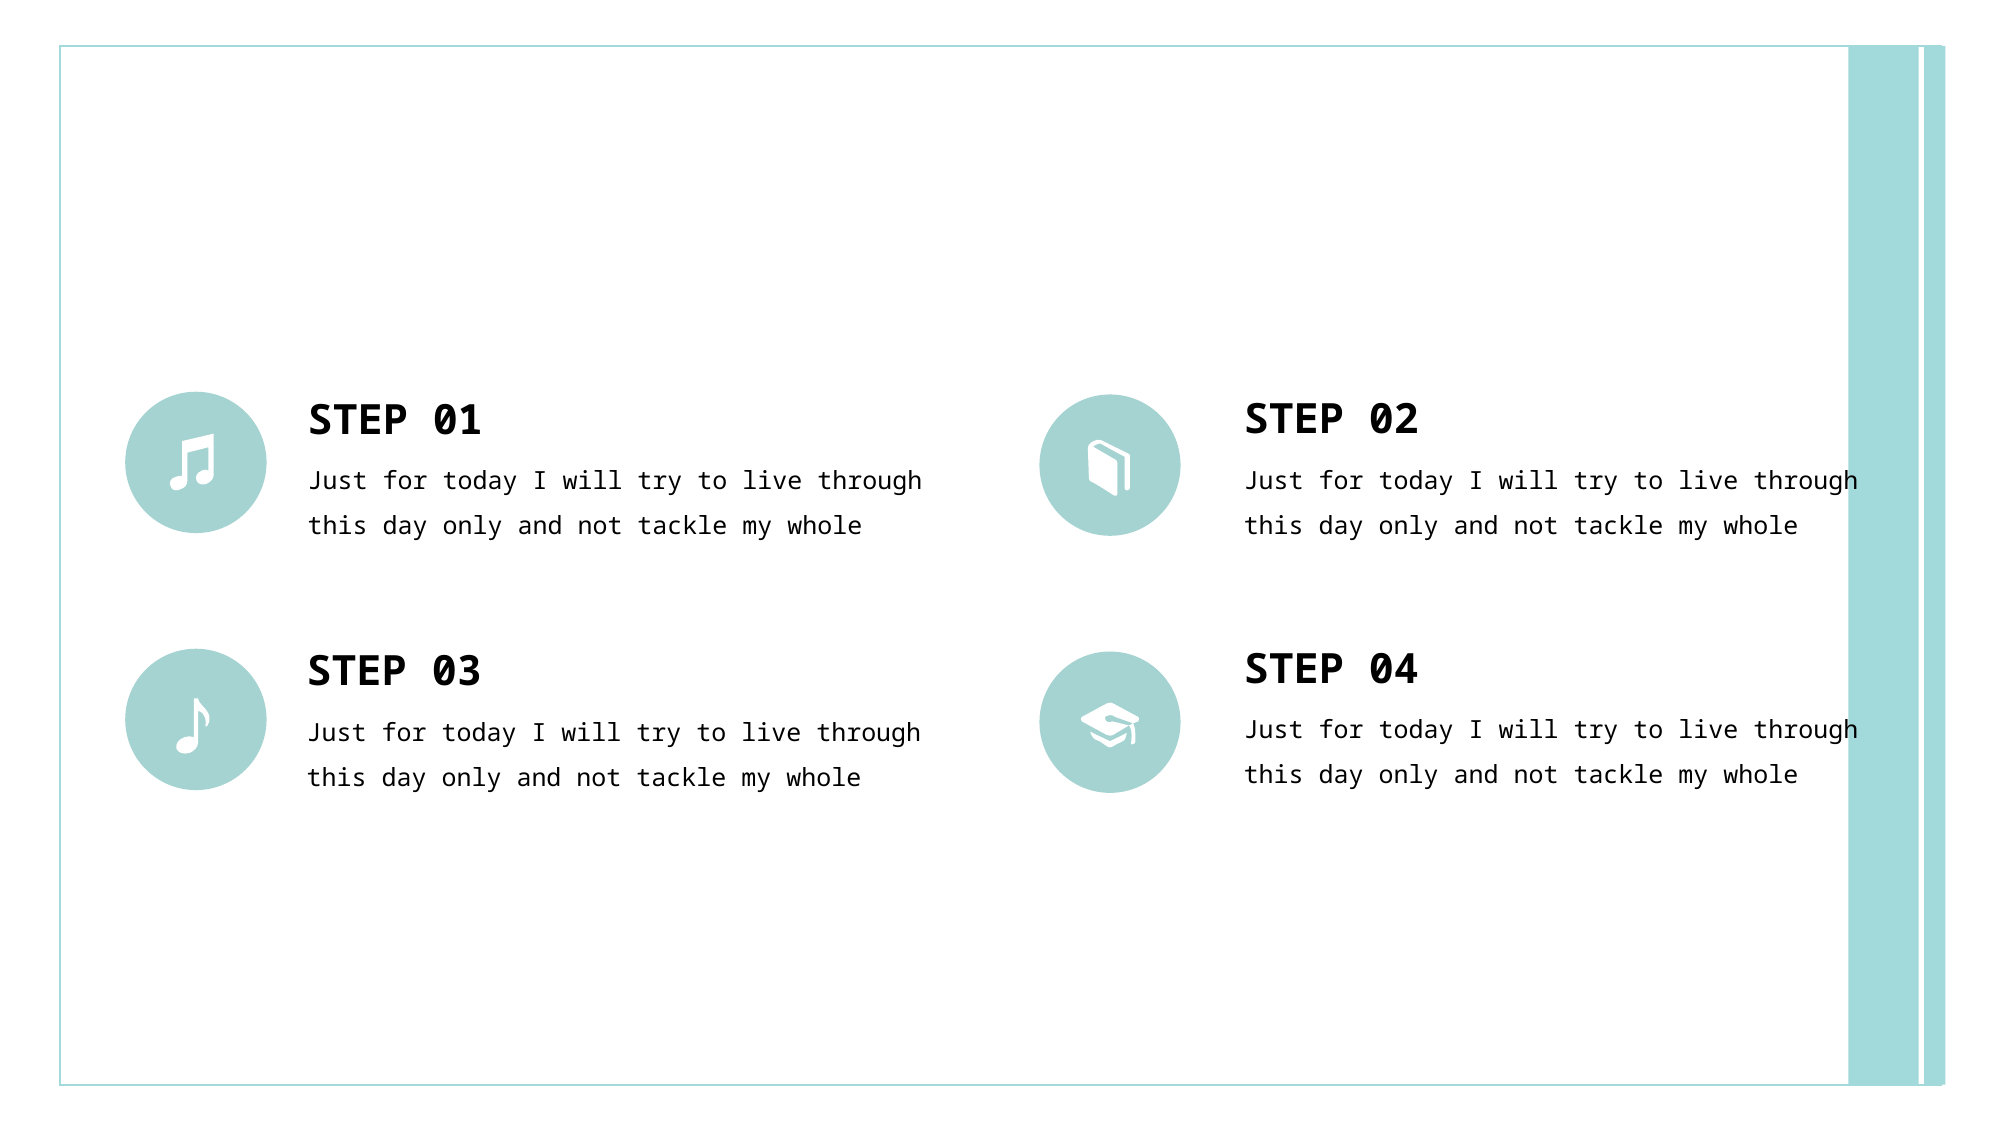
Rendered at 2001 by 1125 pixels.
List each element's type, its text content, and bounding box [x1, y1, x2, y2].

text_box [176, 698, 210, 754]
text_box [1039, 651, 1181, 793]
text_box [125, 391, 267, 534]
text_box STEP 01 [292, 385, 753, 442]
text_box [1039, 394, 1181, 536]
text_box Just for today I will try to live through this day only and not tackle my whole [1228, 691, 1894, 797]
text_box STEP 03 [291, 636, 752, 694]
text_box Just for today I will try to live through this day only and not tackle my whole [291, 694, 957, 799]
text_box [1087, 439, 1130, 496]
text_box Just for today I will try to live through this day only and not tackle my whole [292, 442, 958, 548]
text_box [125, 648, 267, 791]
text_box [169, 433, 214, 491]
text_box Just for today I will try to live through this day only and not tackle my whole [1228, 442, 1894, 547]
text_box [1080, 702, 1140, 745]
text_box STEP 04 [1228, 634, 1689, 691]
text_box [1090, 731, 1127, 748]
text_box [59, 45, 1942, 1086]
text_box STEP 02 [1228, 384, 1689, 442]
text_box [1942, 45, 1946, 1086]
